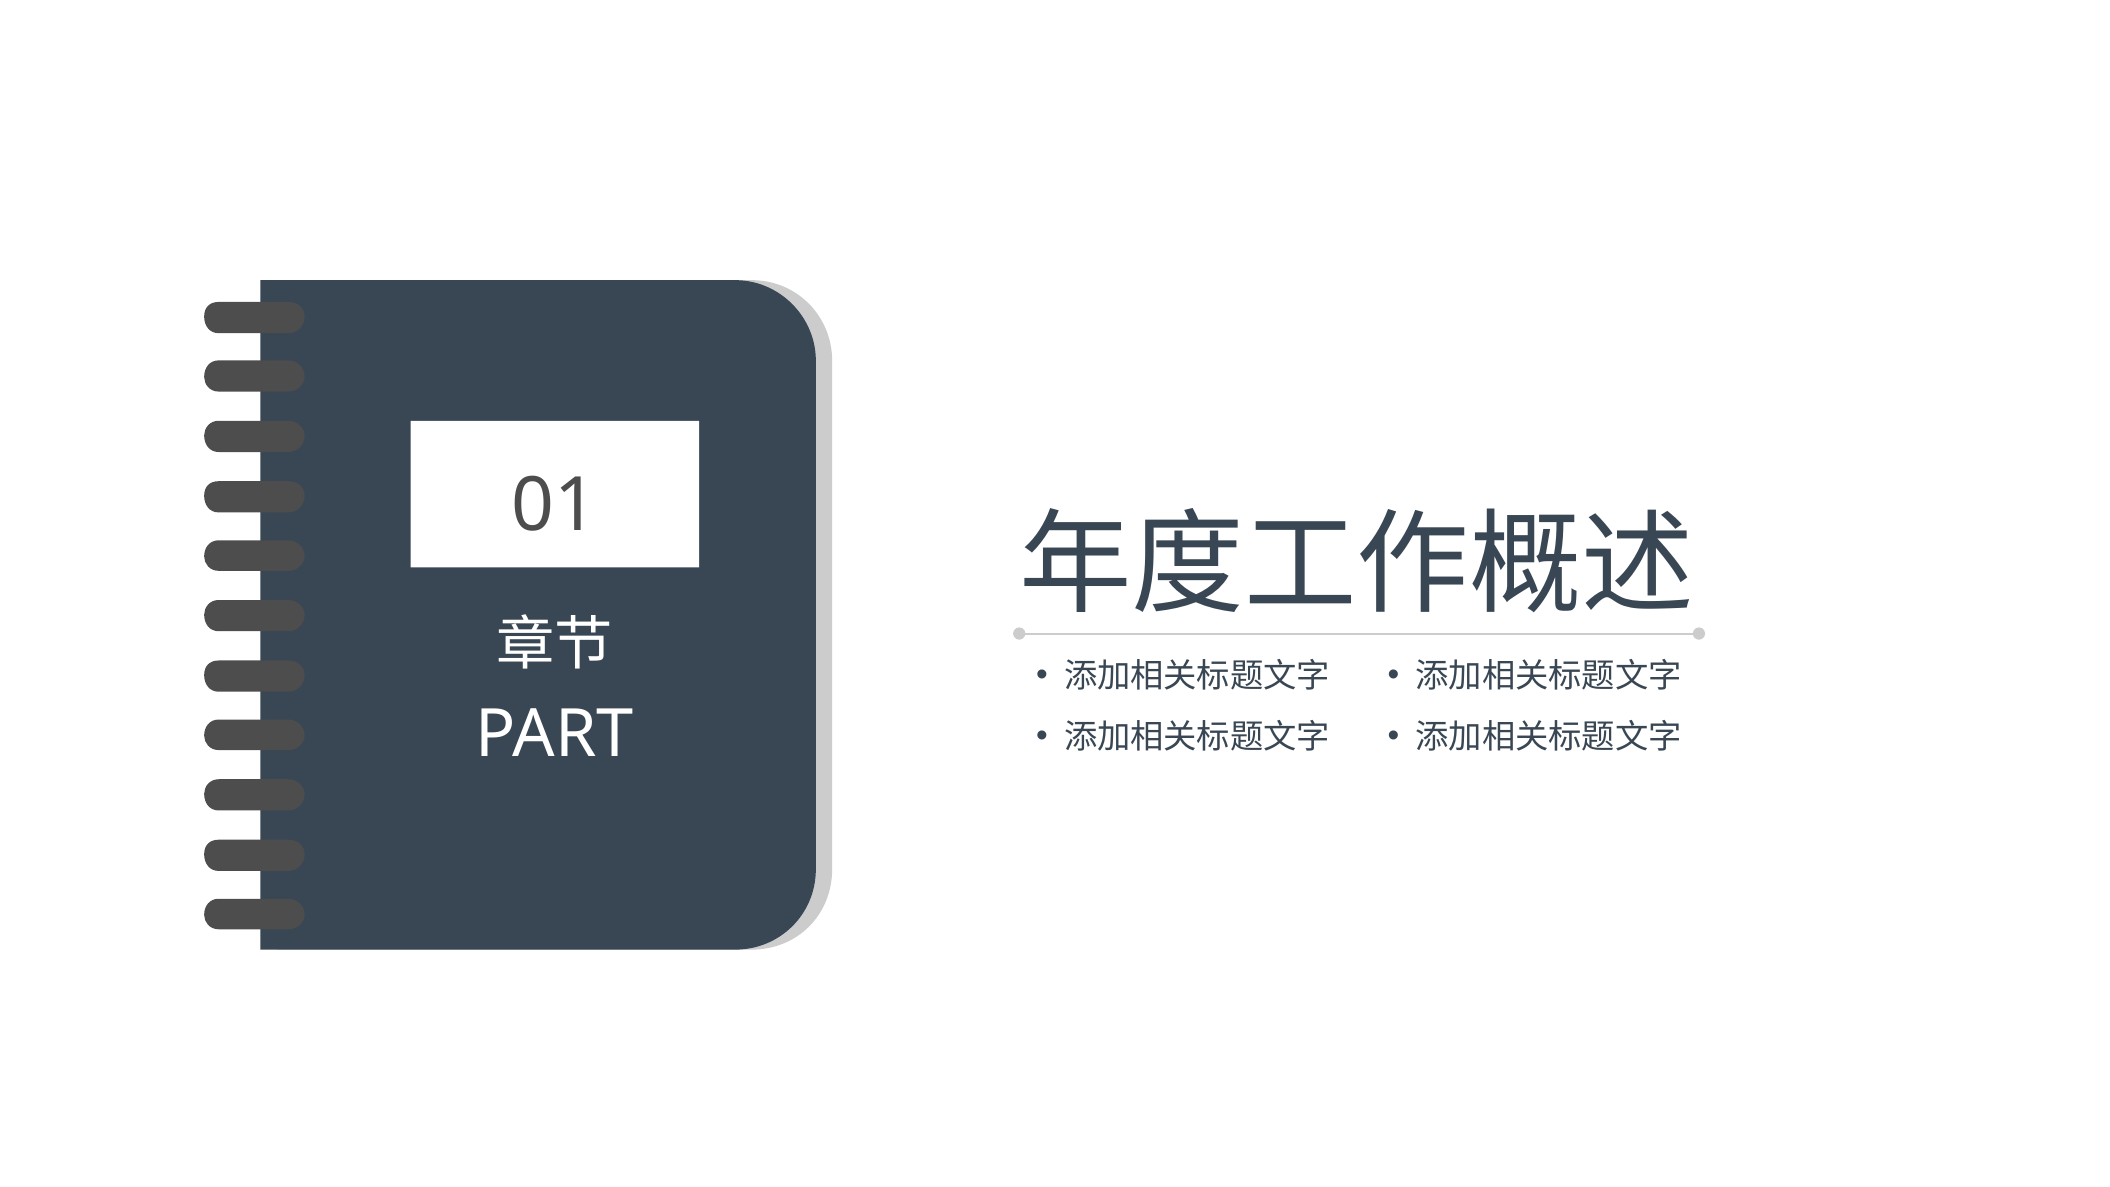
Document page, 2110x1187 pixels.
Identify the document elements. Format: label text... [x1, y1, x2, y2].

text_box 添加相关标题文字 [1021, 646, 1346, 702]
text_box 年度工作概述 [1019, 491, 1753, 627]
text_box 添加相关标题文字 [1021, 708, 1346, 763]
text_box 添加相关标题文字 [1373, 708, 1697, 763]
text_box 添加相关标题文字 [1373, 646, 1697, 702]
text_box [204, 280, 833, 950]
